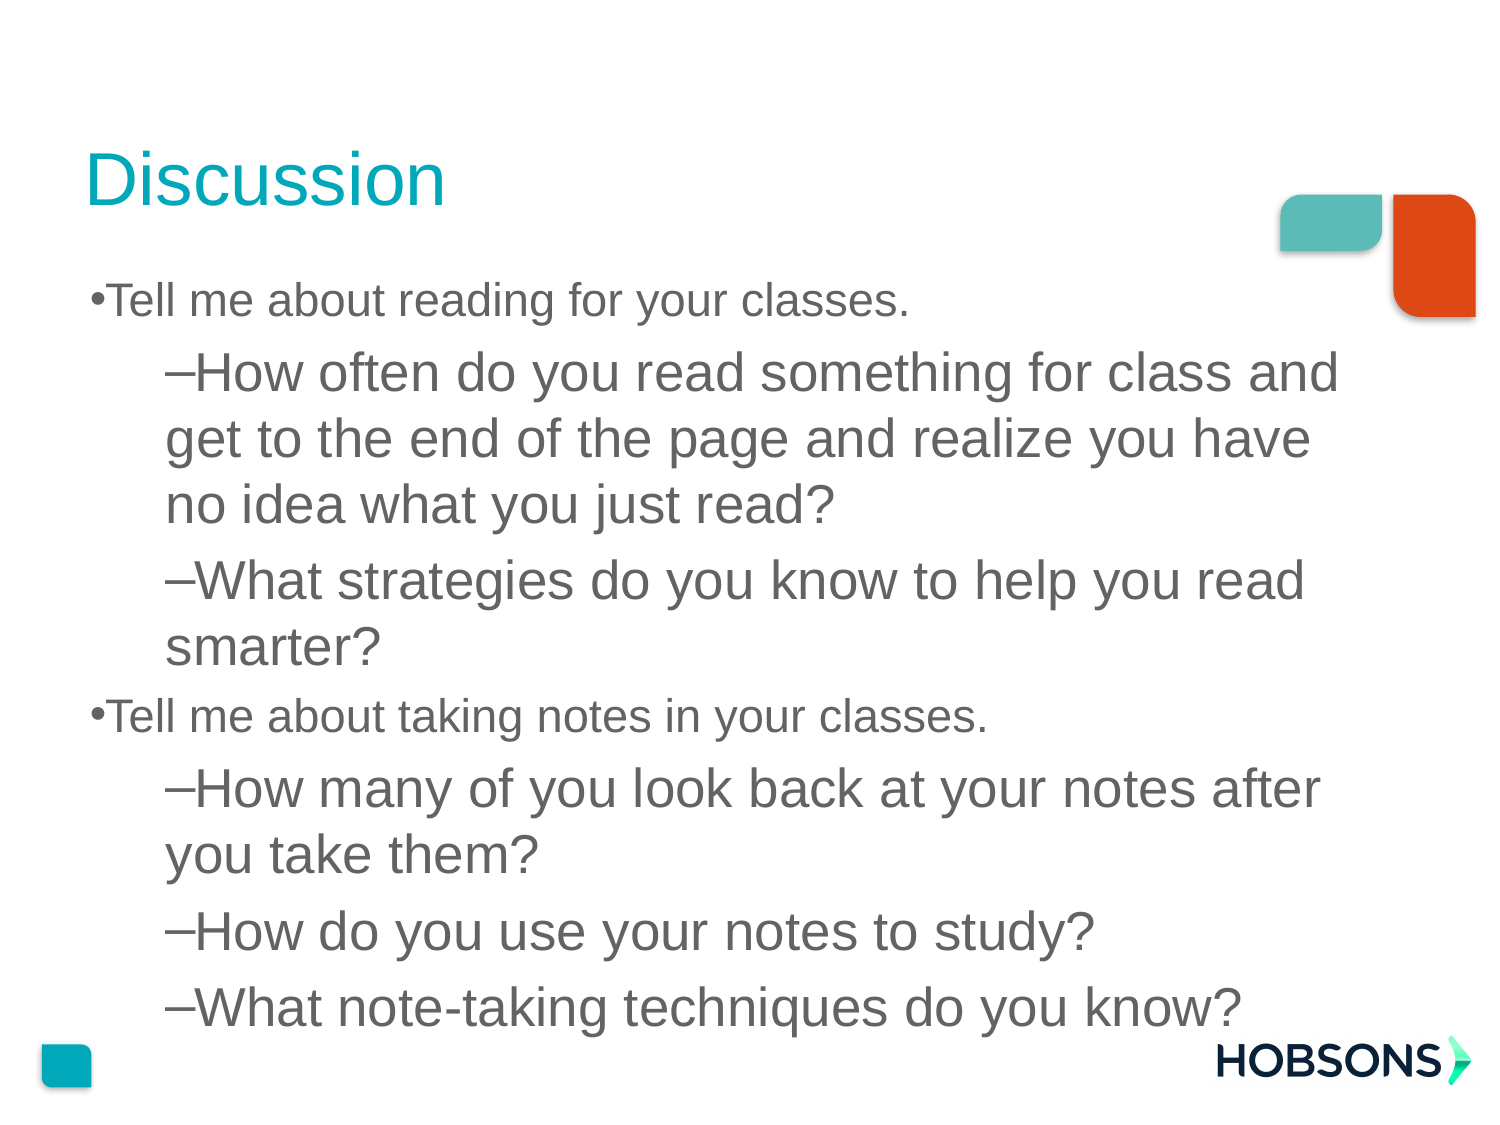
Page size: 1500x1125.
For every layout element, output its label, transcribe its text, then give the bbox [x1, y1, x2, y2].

title Discussion [69, 48, 1239, 236]
list Tell me about reading for your classes. How often do you read something for class and get to the end of the page and realize you have no idea what you just read? What strategies do you know to help you read smarter? Tell me about taking notes in your classes. How many of you look back at your notes after you take them? How do you use your notes to study? What note-taking techniques do you know? [75, 262, 1425, 1050]
picture [1208, 1030, 1481, 1091]
